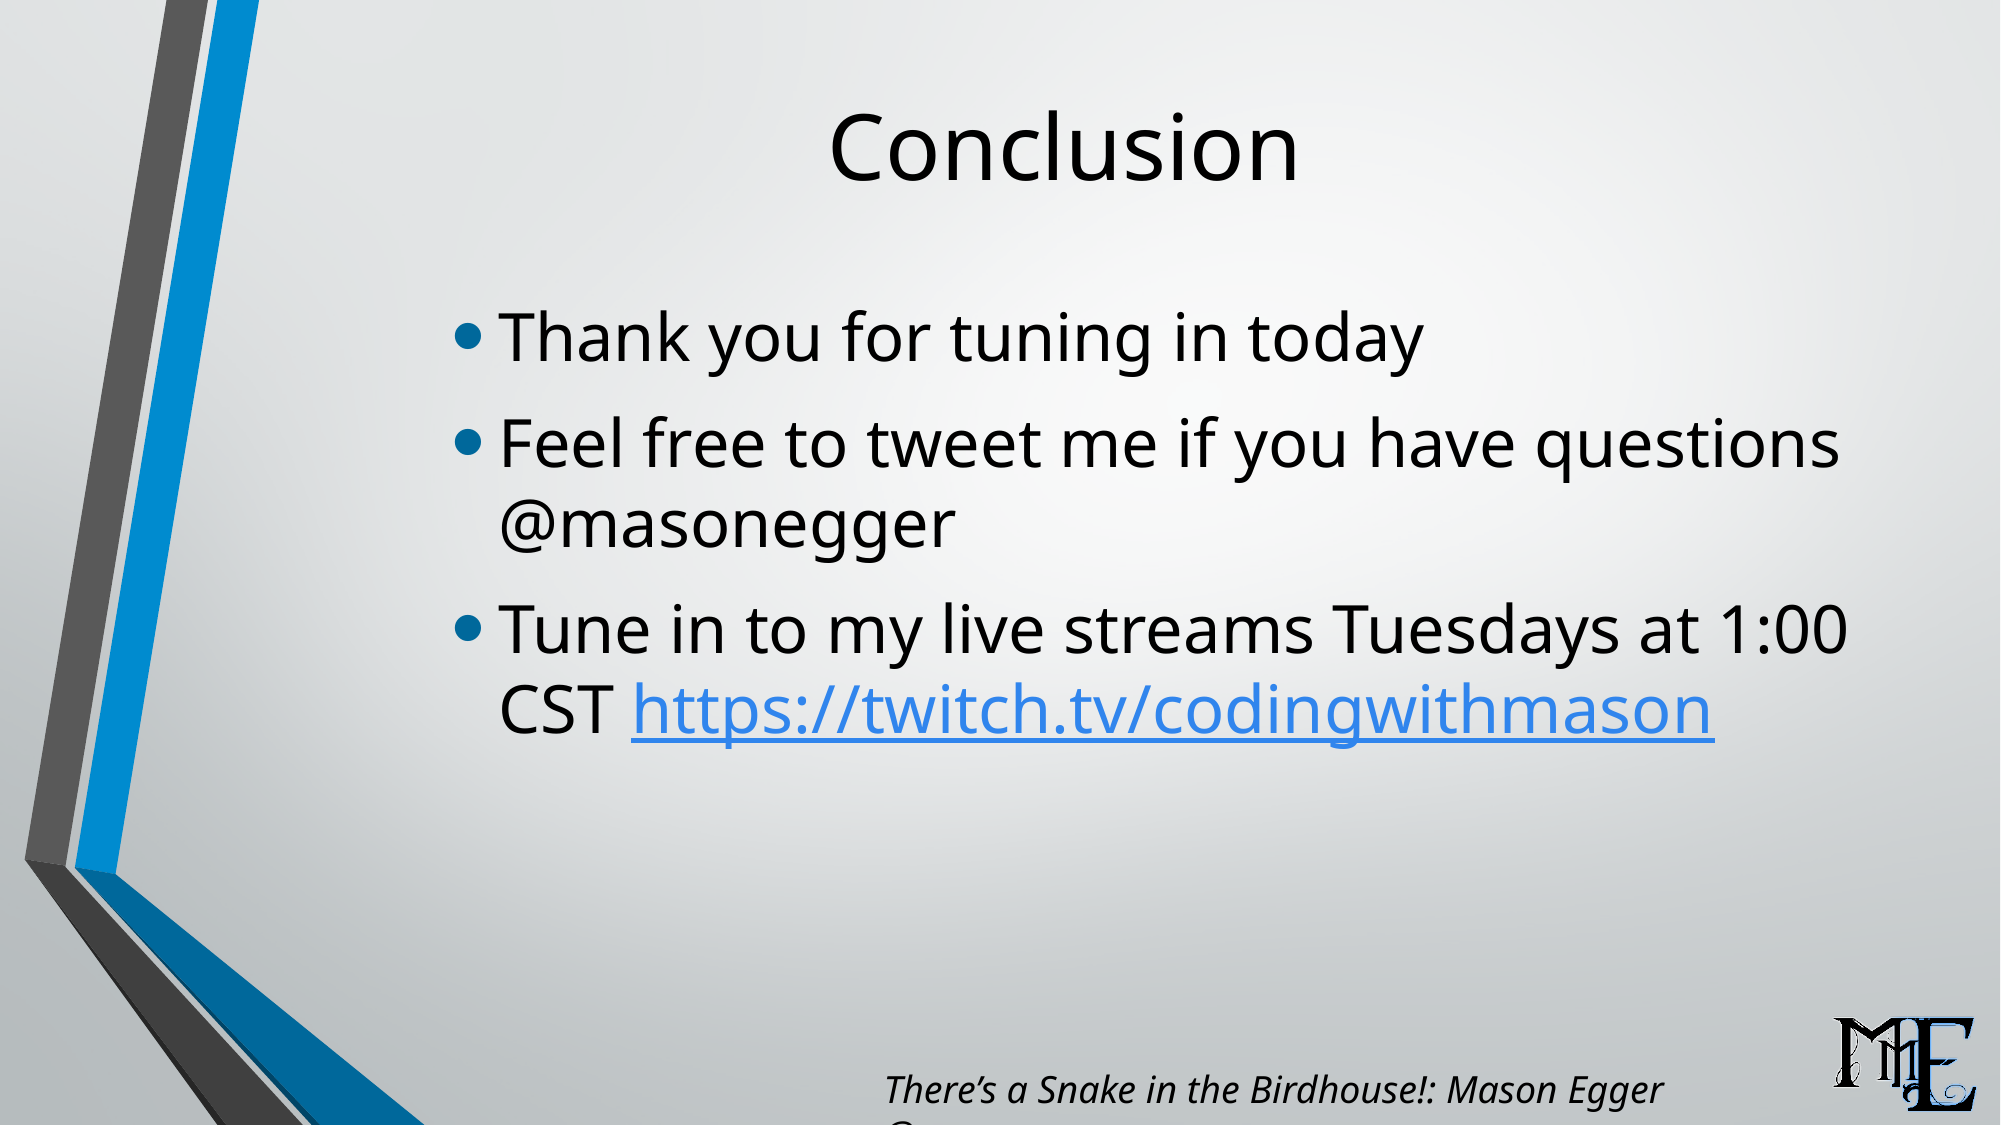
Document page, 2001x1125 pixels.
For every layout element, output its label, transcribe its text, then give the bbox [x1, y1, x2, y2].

title Conclusion [243, 0, 1887, 288]
text_box There’s a Snake in the Birdhouse!: Mason Egger @masonegger [868, 1058, 1786, 1125]
picture [1786, 983, 2000, 1125]
list Thank you for tuning in today Feel free to tweet me if you have questions @masonegger Tune in to my live streams Tuesdays at 1:00 CST https://twitch.tv/codingwithmason [436, 287, 1887, 1070]
